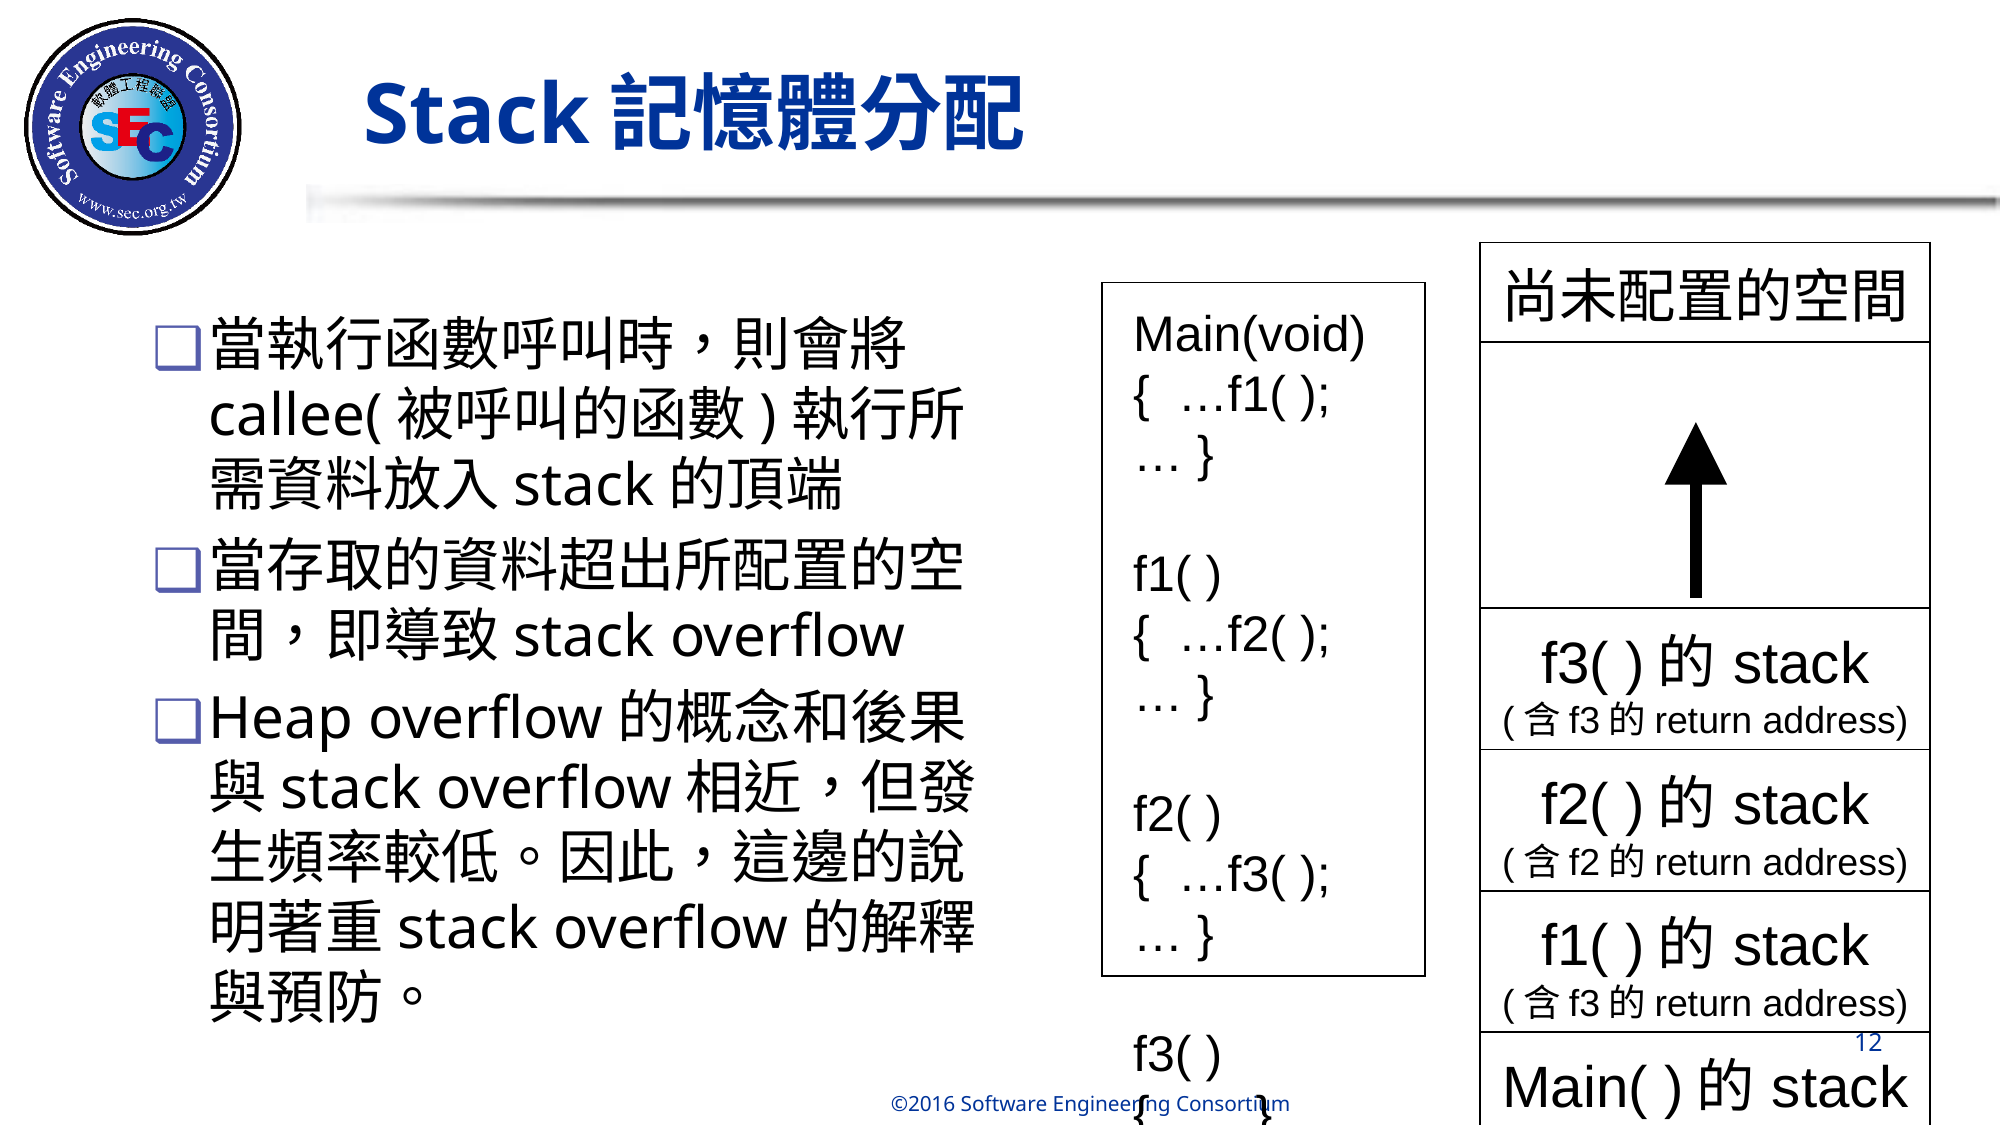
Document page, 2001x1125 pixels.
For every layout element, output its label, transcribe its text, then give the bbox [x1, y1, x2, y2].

list 當執行函數呼叫時，則會將callee(被呼叫的函數)執行所需資料放入stack的頂端 當存取的資料超出所配置的空間，即導致stack overflow Heap overflow的概念和後果與stack overflow相近，但發生頻率較低。因此，這邊的說明著重stack overflow的解釋與預防。 [137, 299, 1019, 1014]
table_cell f3( )的stack (含f3的return address) [1481, 609, 1929, 749]
picture [0, 0, 265, 259]
table_cell f2( )的stack (含f2的return address) [1481, 750, 1929, 890]
table_cell Main( )的stack (含main的return address) [1481, 1033, 1929, 1125]
table_cell [1481, 343, 1929, 607]
picture [306, 184, 2000, 223]
table_cell f1( )的stack (含f3的return address) [1481, 892, 1929, 1031]
table_header 尚未配置的空間 [1481, 243, 1929, 341]
title Stack記憶體分配 [348, 42, 2000, 179]
slide_number ‹#› [1481, 1019, 1898, 1094]
text_box [1102, 282, 1426, 976]
